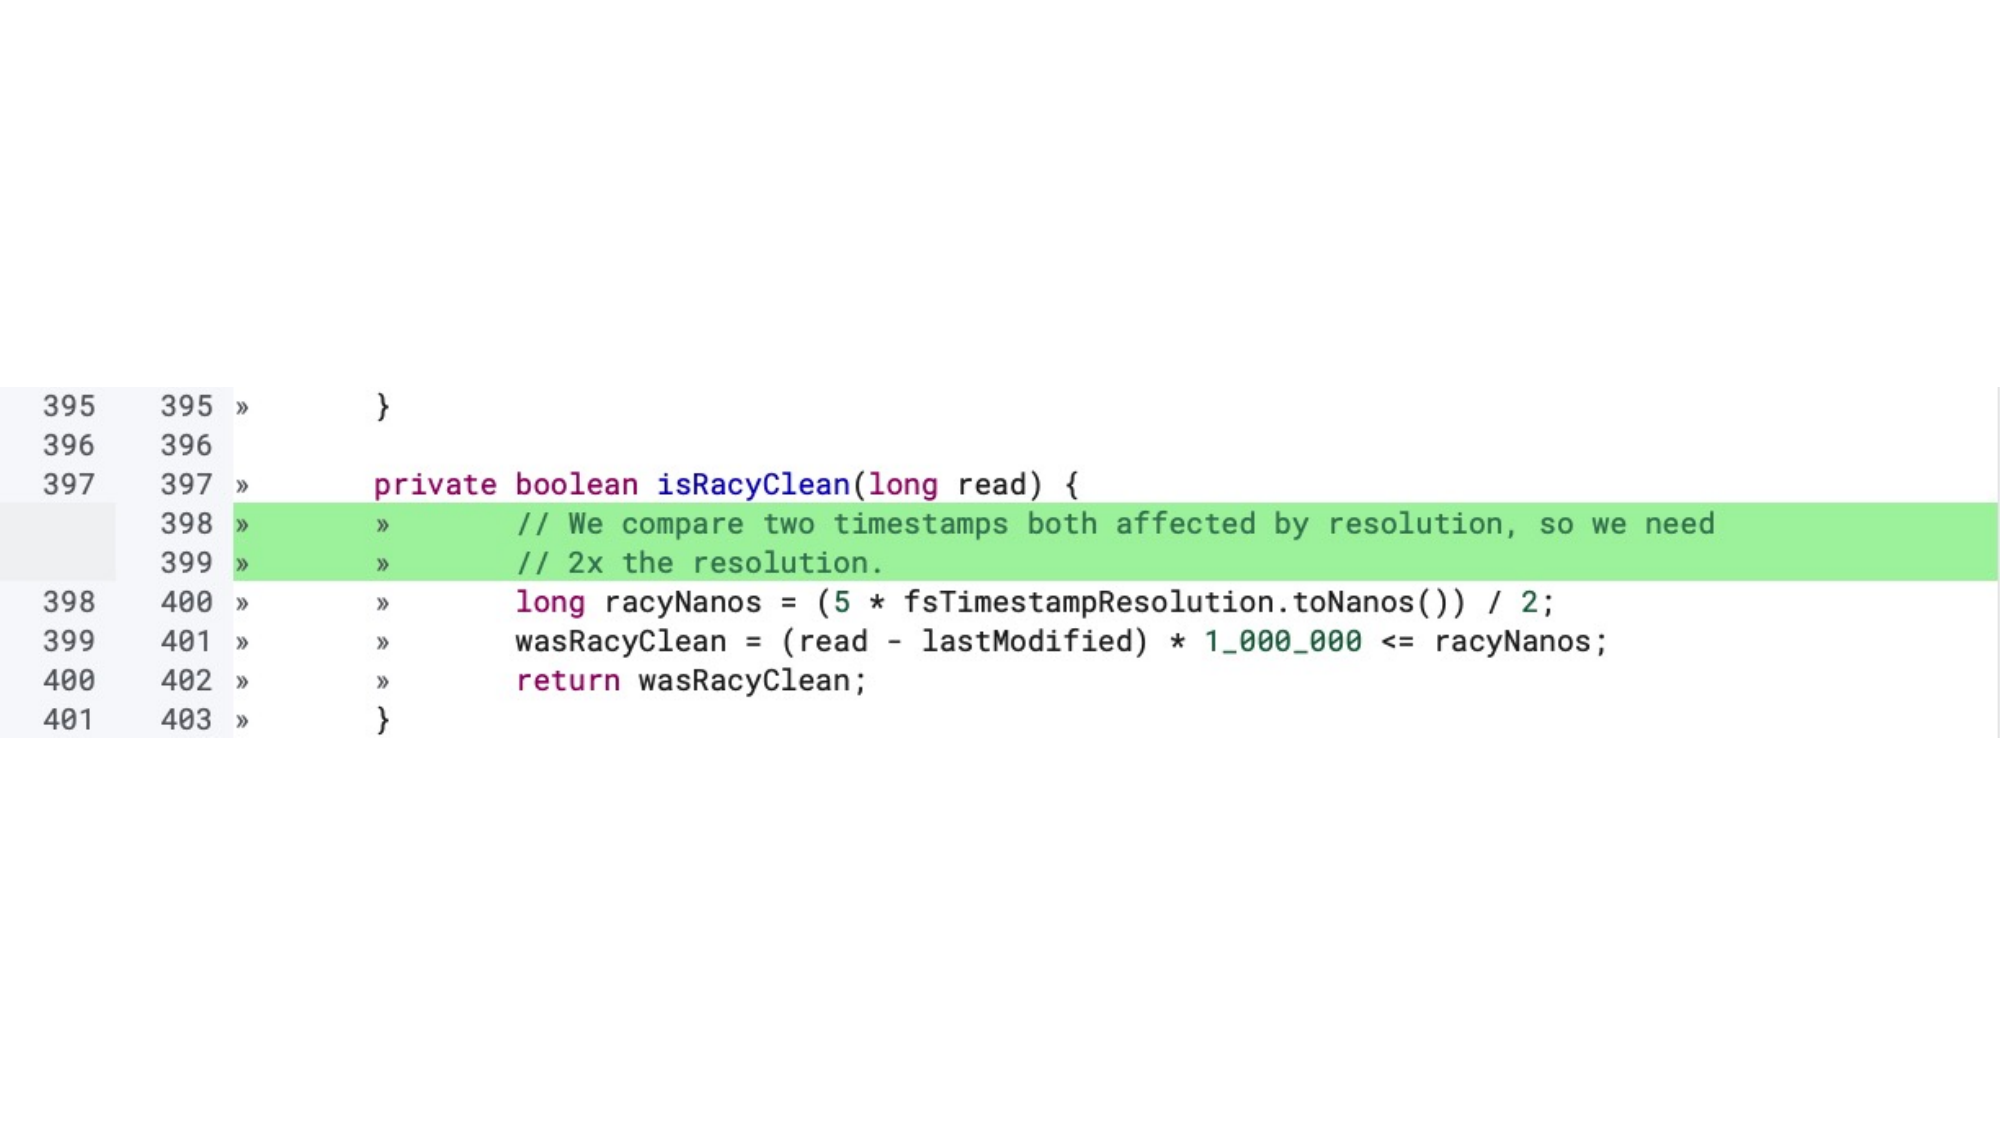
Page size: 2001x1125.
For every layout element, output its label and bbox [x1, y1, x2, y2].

picture [0, 387, 2000, 738]
